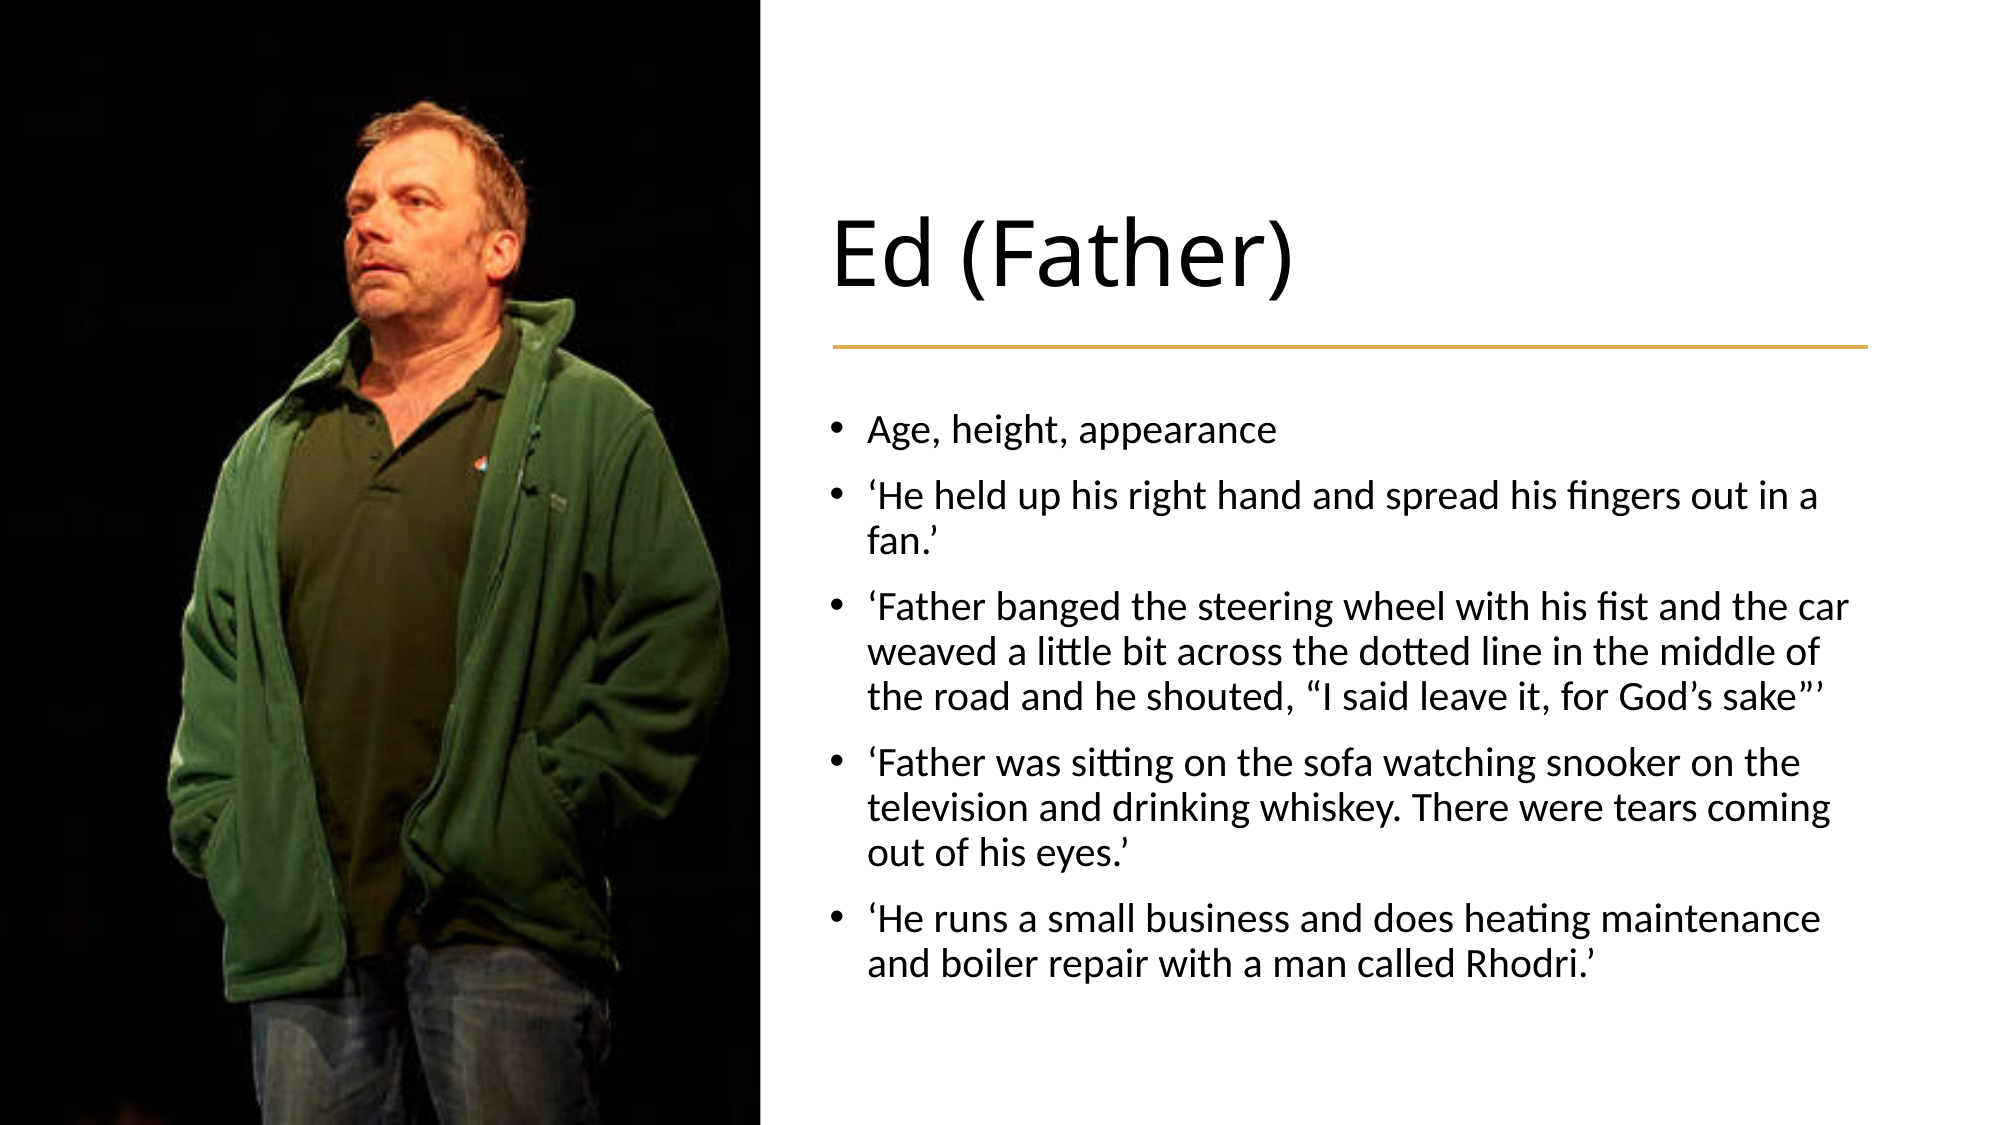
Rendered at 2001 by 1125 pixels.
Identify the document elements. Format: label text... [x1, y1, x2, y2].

list Age, height, appearance ‘He held up his right hand and spread his fingers out in a fan.’ ‘Father banged the steering wheel with his fist and the car weaved a little bit across the dotted line in the middle of the road and he shouted, “I said leave it, for God’s sake”’ ‘Father was sitting on the sofa watching snooker on the television and drinking whiskey. There were tears coming out of his eyes.’ ‘He runs a small business and does heating maintenance and boiler repair with a man called Rhodri.’ [814, 399, 1895, 1021]
title Ed (Father) [814, 103, 1895, 315]
picture [0, 0, 761, 1125]
